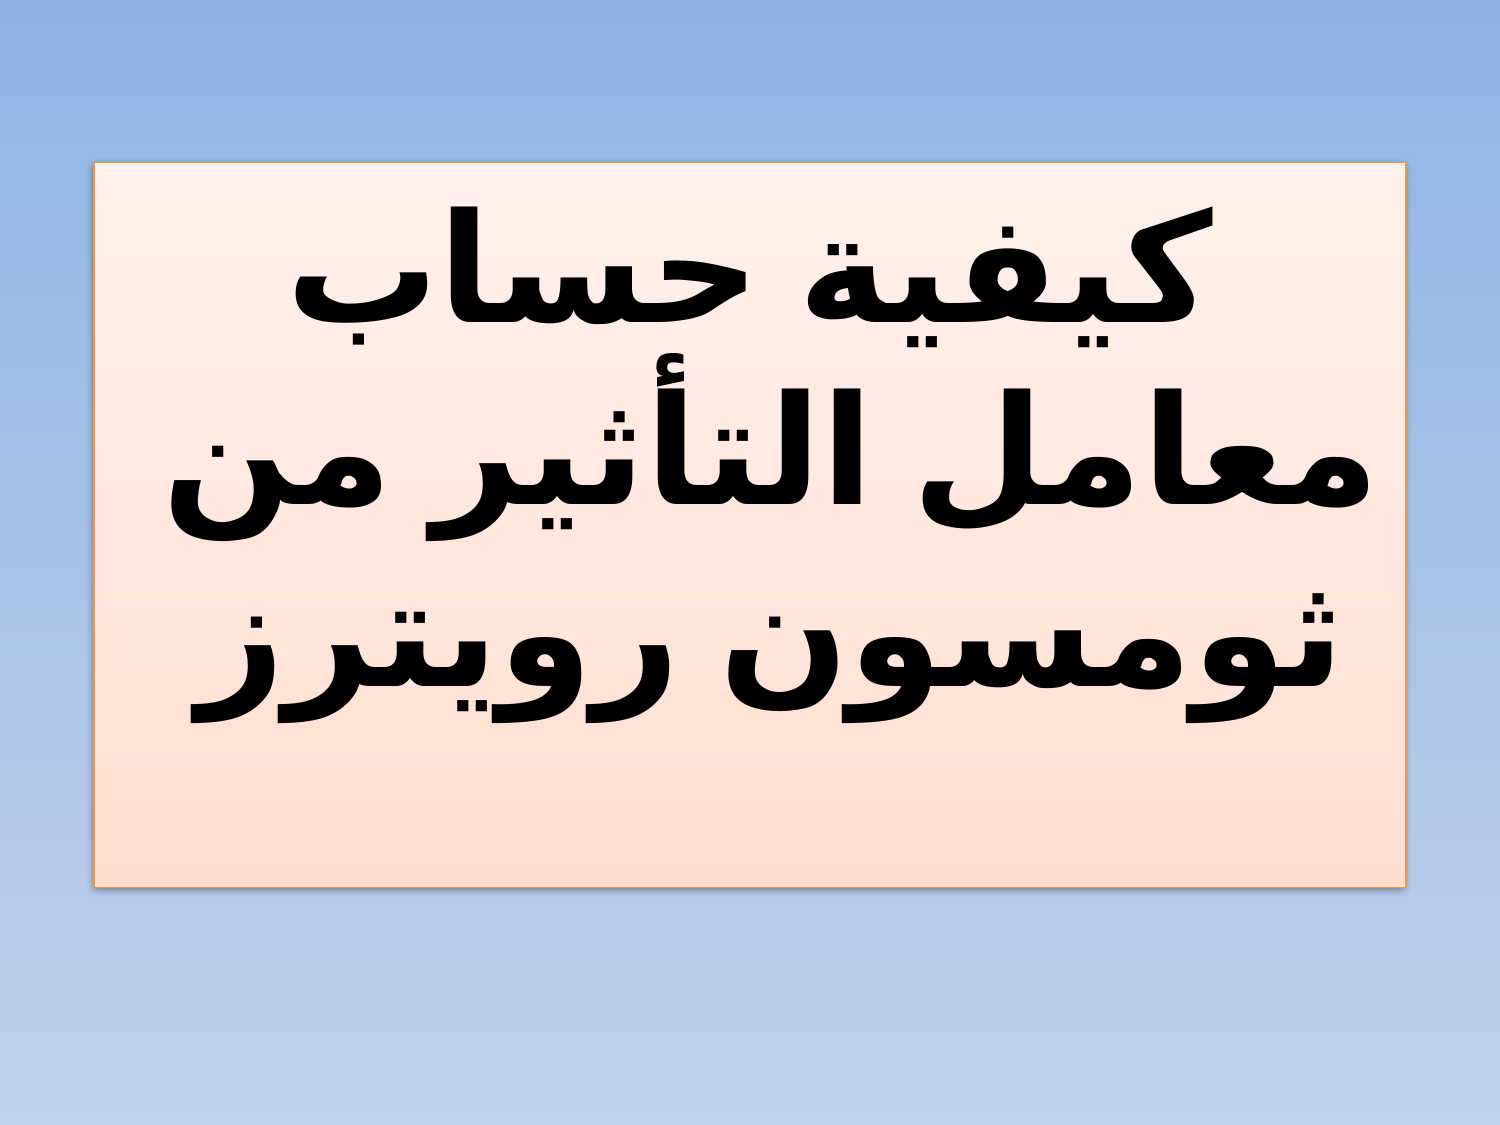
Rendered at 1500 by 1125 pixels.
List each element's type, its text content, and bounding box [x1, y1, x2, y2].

text_box كيفية حساب معامل التأثير من ثومسون رويترز [93, 162, 1407, 888]
